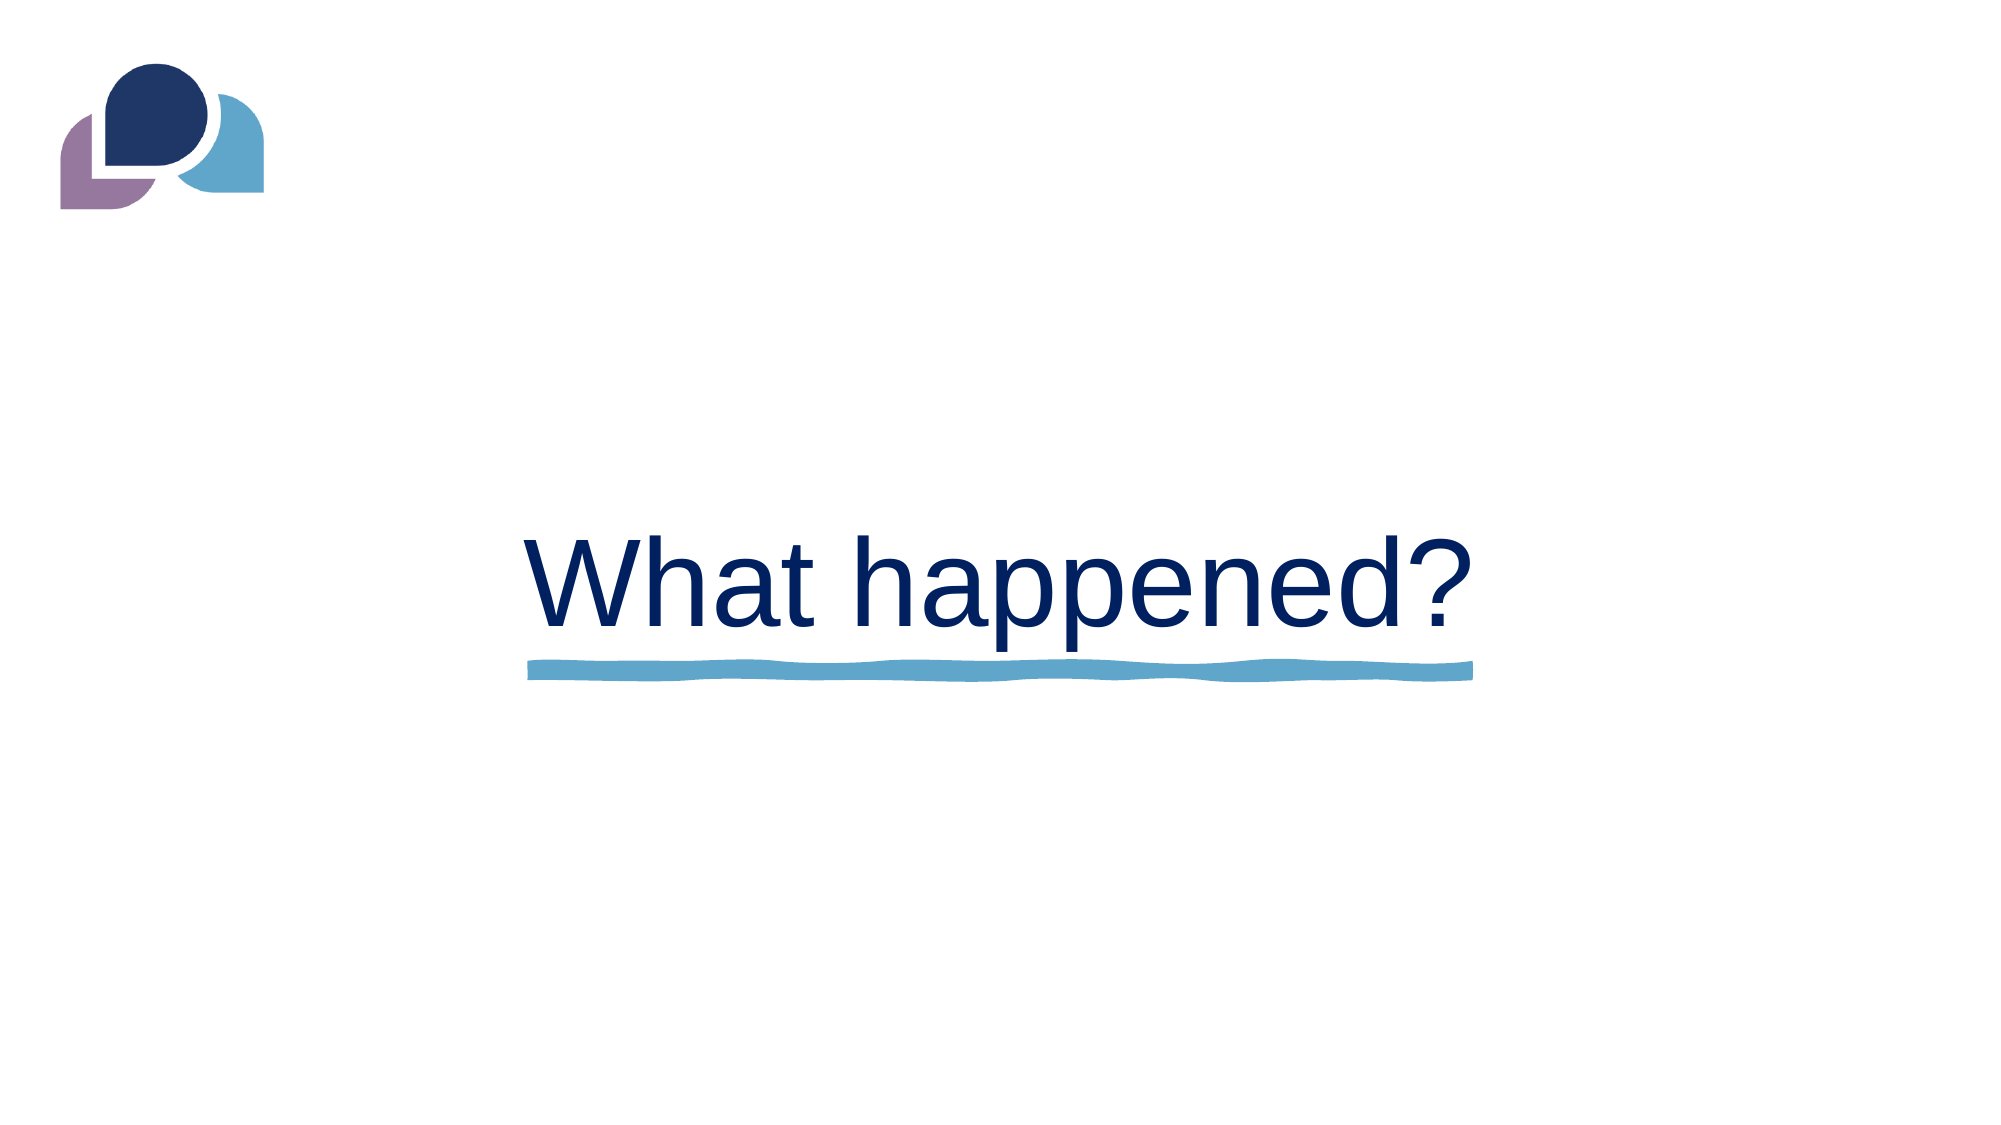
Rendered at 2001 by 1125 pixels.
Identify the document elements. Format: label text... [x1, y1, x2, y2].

picture [58, 54, 268, 222]
text_box [526, 655, 1475, 684]
title What happened? [249, 405, 1750, 661]
